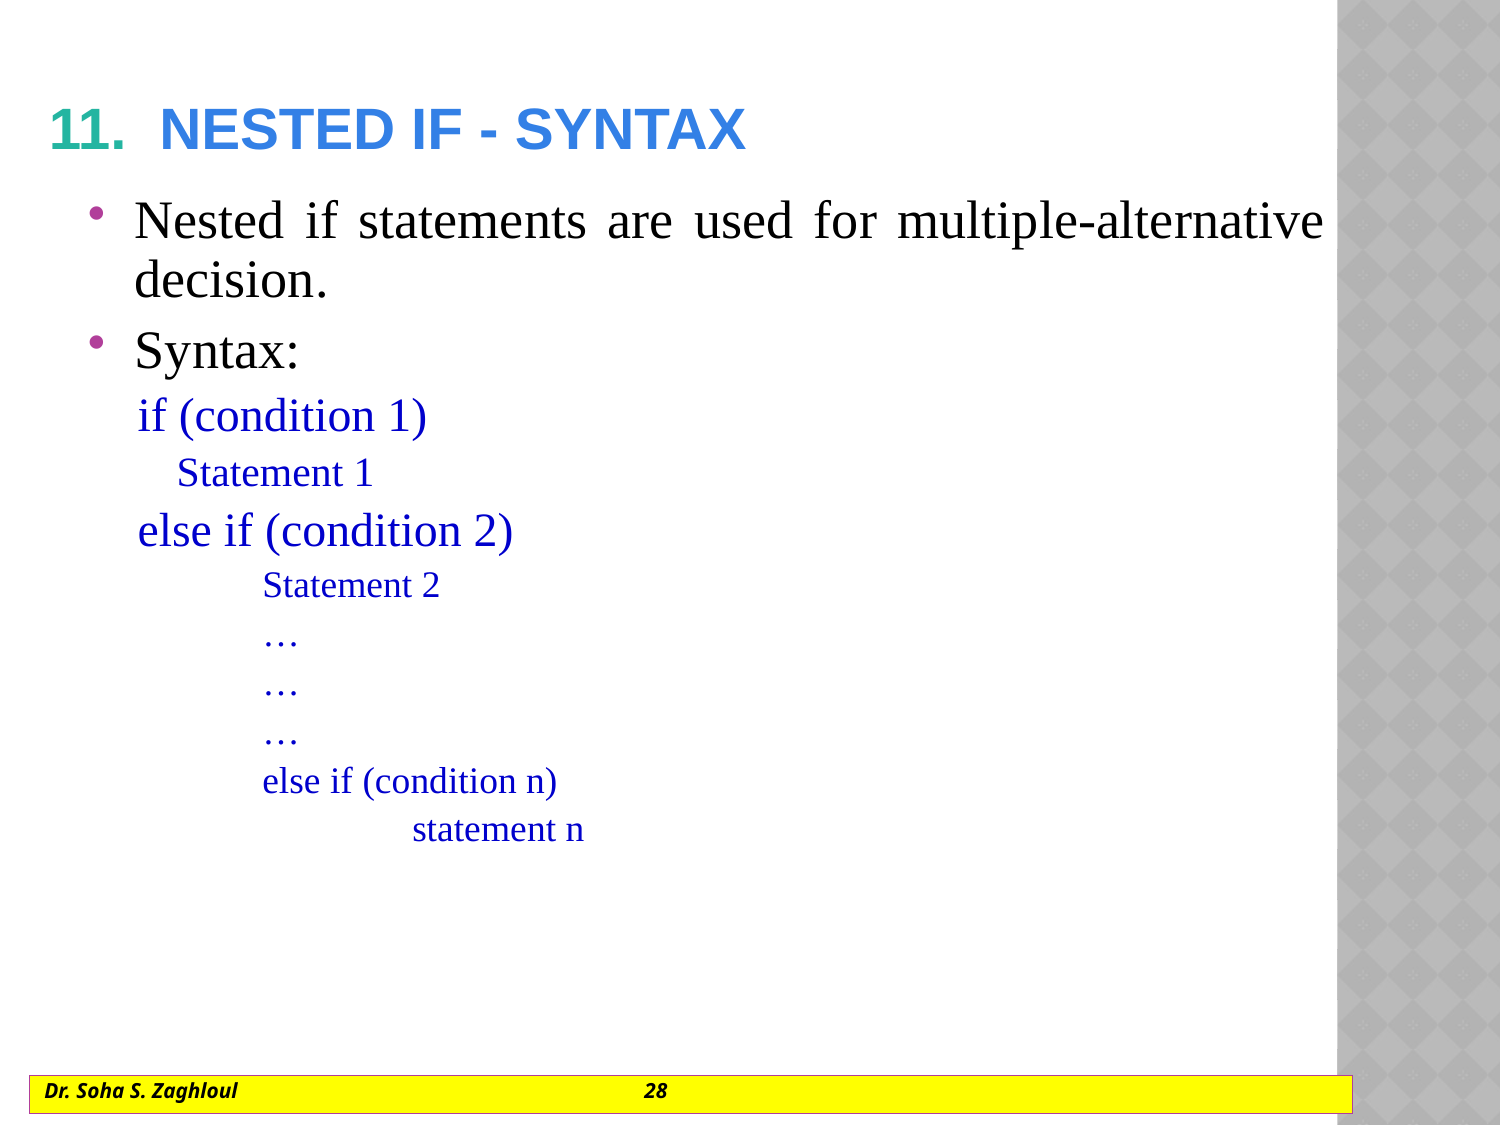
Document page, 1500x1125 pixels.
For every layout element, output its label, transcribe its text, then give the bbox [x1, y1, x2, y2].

list Nested if statements are used for multiple-alternative decision. Syntax: if (condition 1) Statement 1 else if (condition 2) Statement 2 … … … else if (condition n) statement n [75, 184, 1341, 1059]
text_box Dr. Soha S. Zaghloul 28 [29, 1075, 1353, 1114]
title 11. nested if - syntax [41, 52, 1447, 161]
